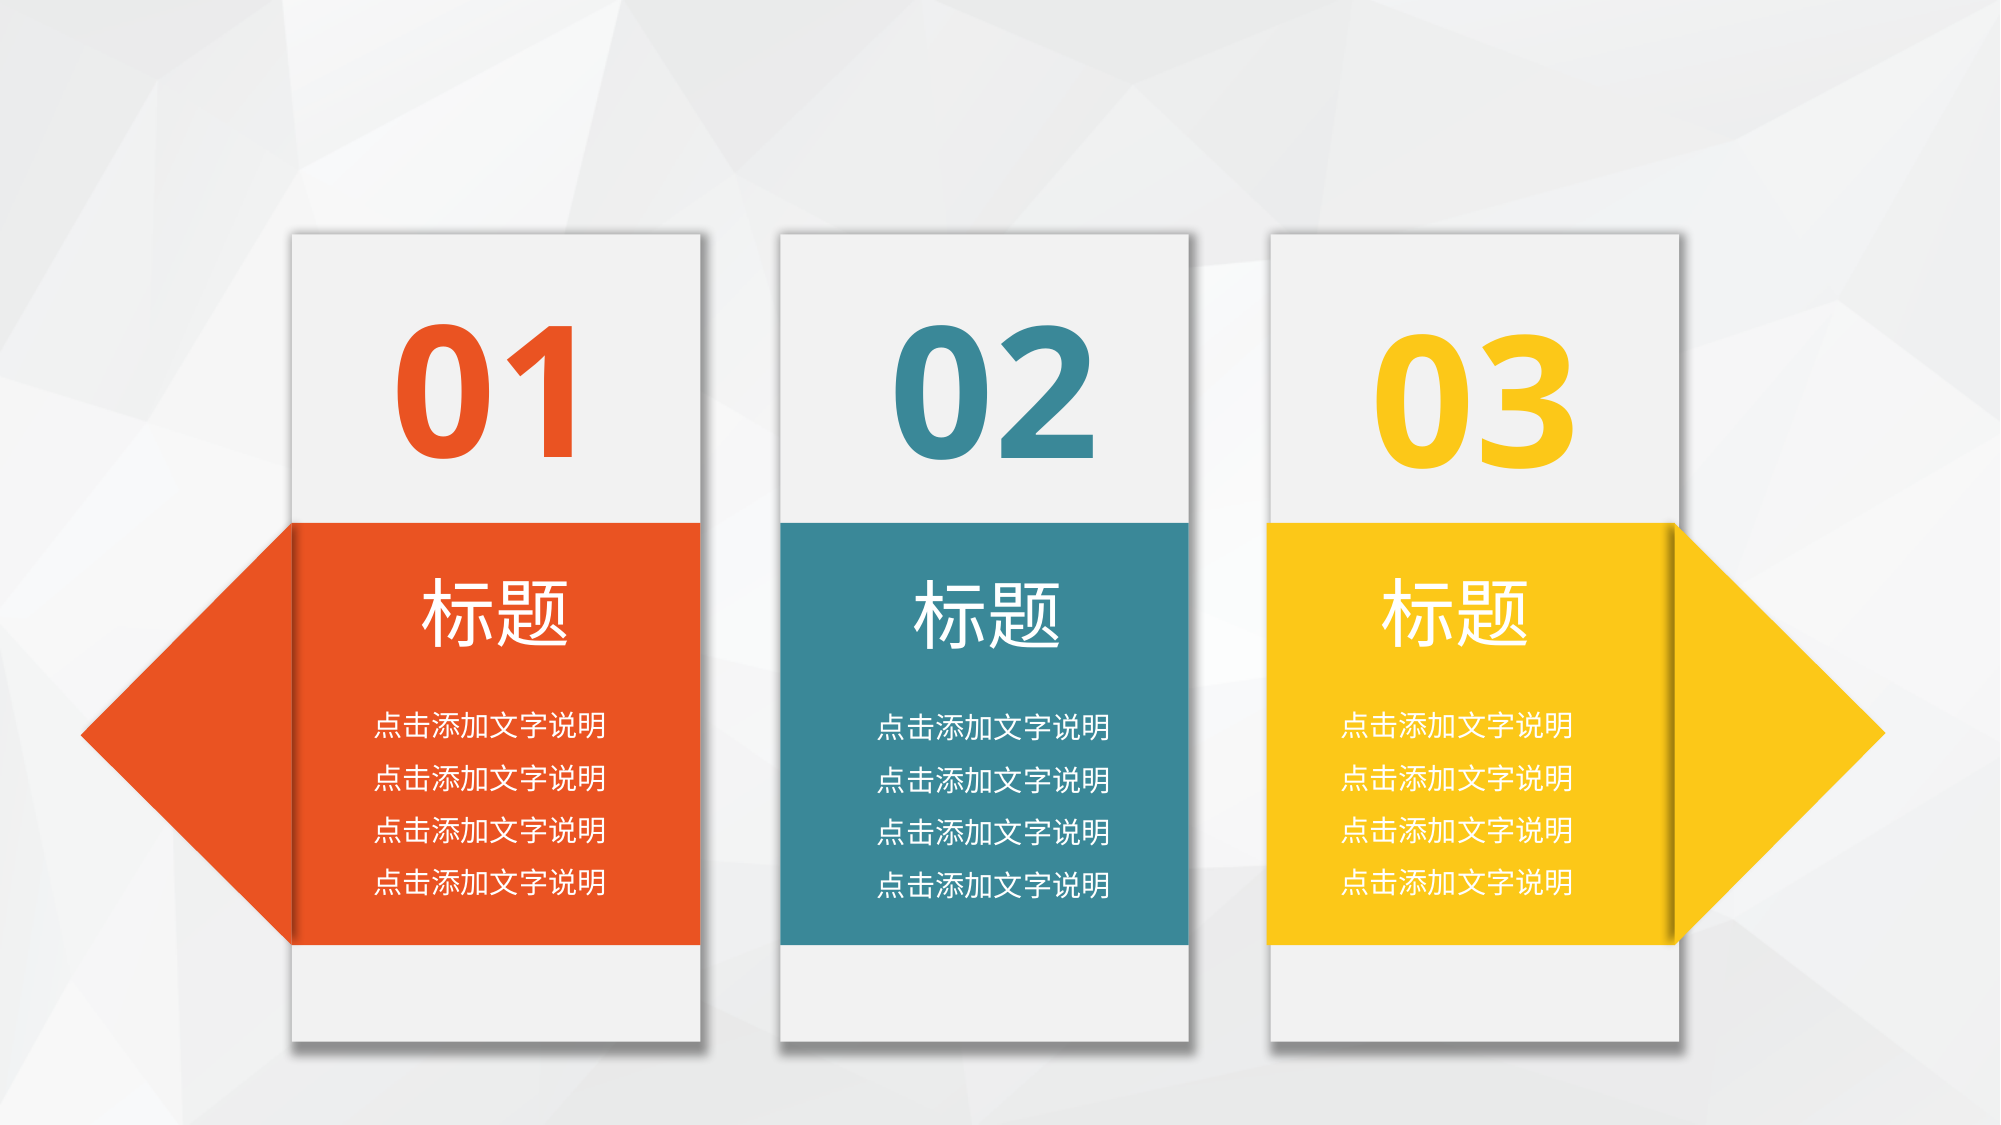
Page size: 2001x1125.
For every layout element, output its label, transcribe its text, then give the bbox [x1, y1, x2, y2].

text_box 01 [331, 266, 661, 502]
text_box 03 [1341, 276, 1608, 512]
text_box [1270, 233, 1680, 522]
text_box [779, 946, 1190, 1043]
text_box [291, 233, 701, 522]
text_box 标题 [897, 561, 1091, 667]
text_box [779, 233, 1190, 522]
text_box 点击添加文字说明 点击添加文字说明 点击添加文字说明 点击添加文字说明 [856, 684, 1131, 910]
picture [0, 0, 2000, 1125]
text_box [779, 522, 1190, 946]
text_box [291, 946, 701, 1043]
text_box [142, 522, 701, 946]
text_box 02 [846, 267, 1142, 503]
text_box [1270, 946, 1680, 1043]
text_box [1266, 522, 1824, 946]
